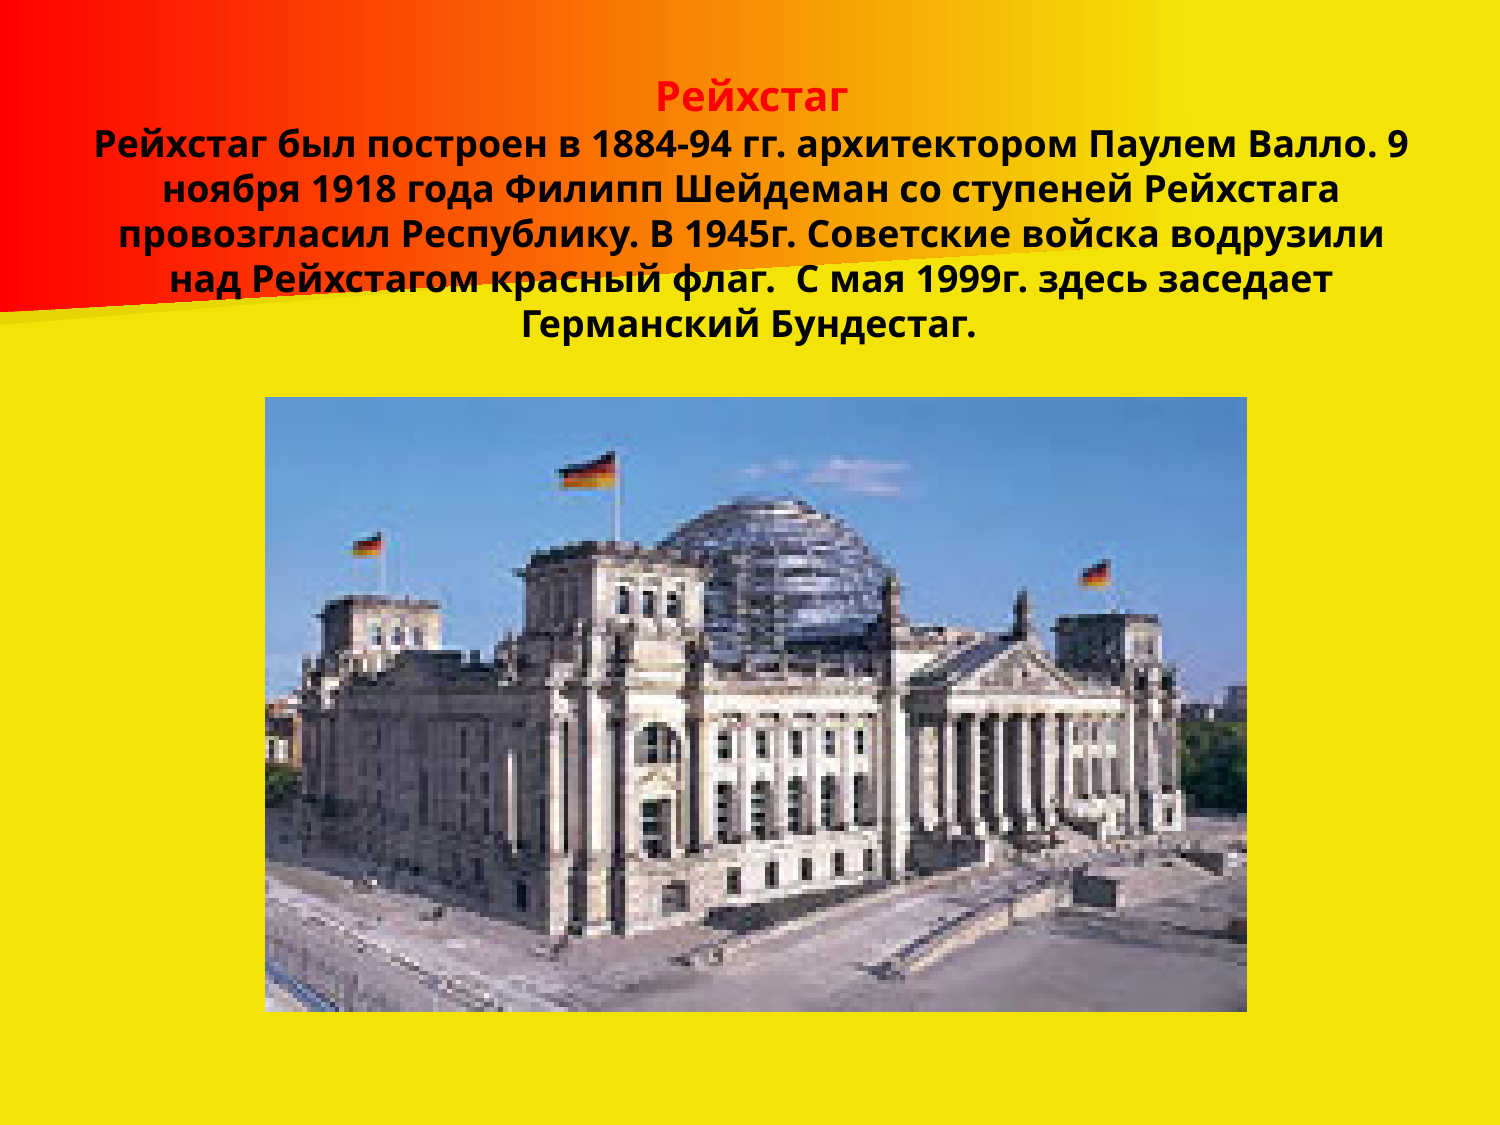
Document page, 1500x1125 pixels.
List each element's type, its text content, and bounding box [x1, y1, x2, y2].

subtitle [265, 396, 1247, 1012]
title Рейхстаг Рейхстаг был построен в 1884-94 гг. архитектором Паулем Валло. 9 ноября 1918 года Филипп Шейдеман со ступеней Рейхстага провозгласил Республику. В 1945г. Советские войска водрузили над Рейхстагом красный флаг. С мая 1999г. здесь заседает Германский Бундестаг. [76, 113, 1428, 302]
